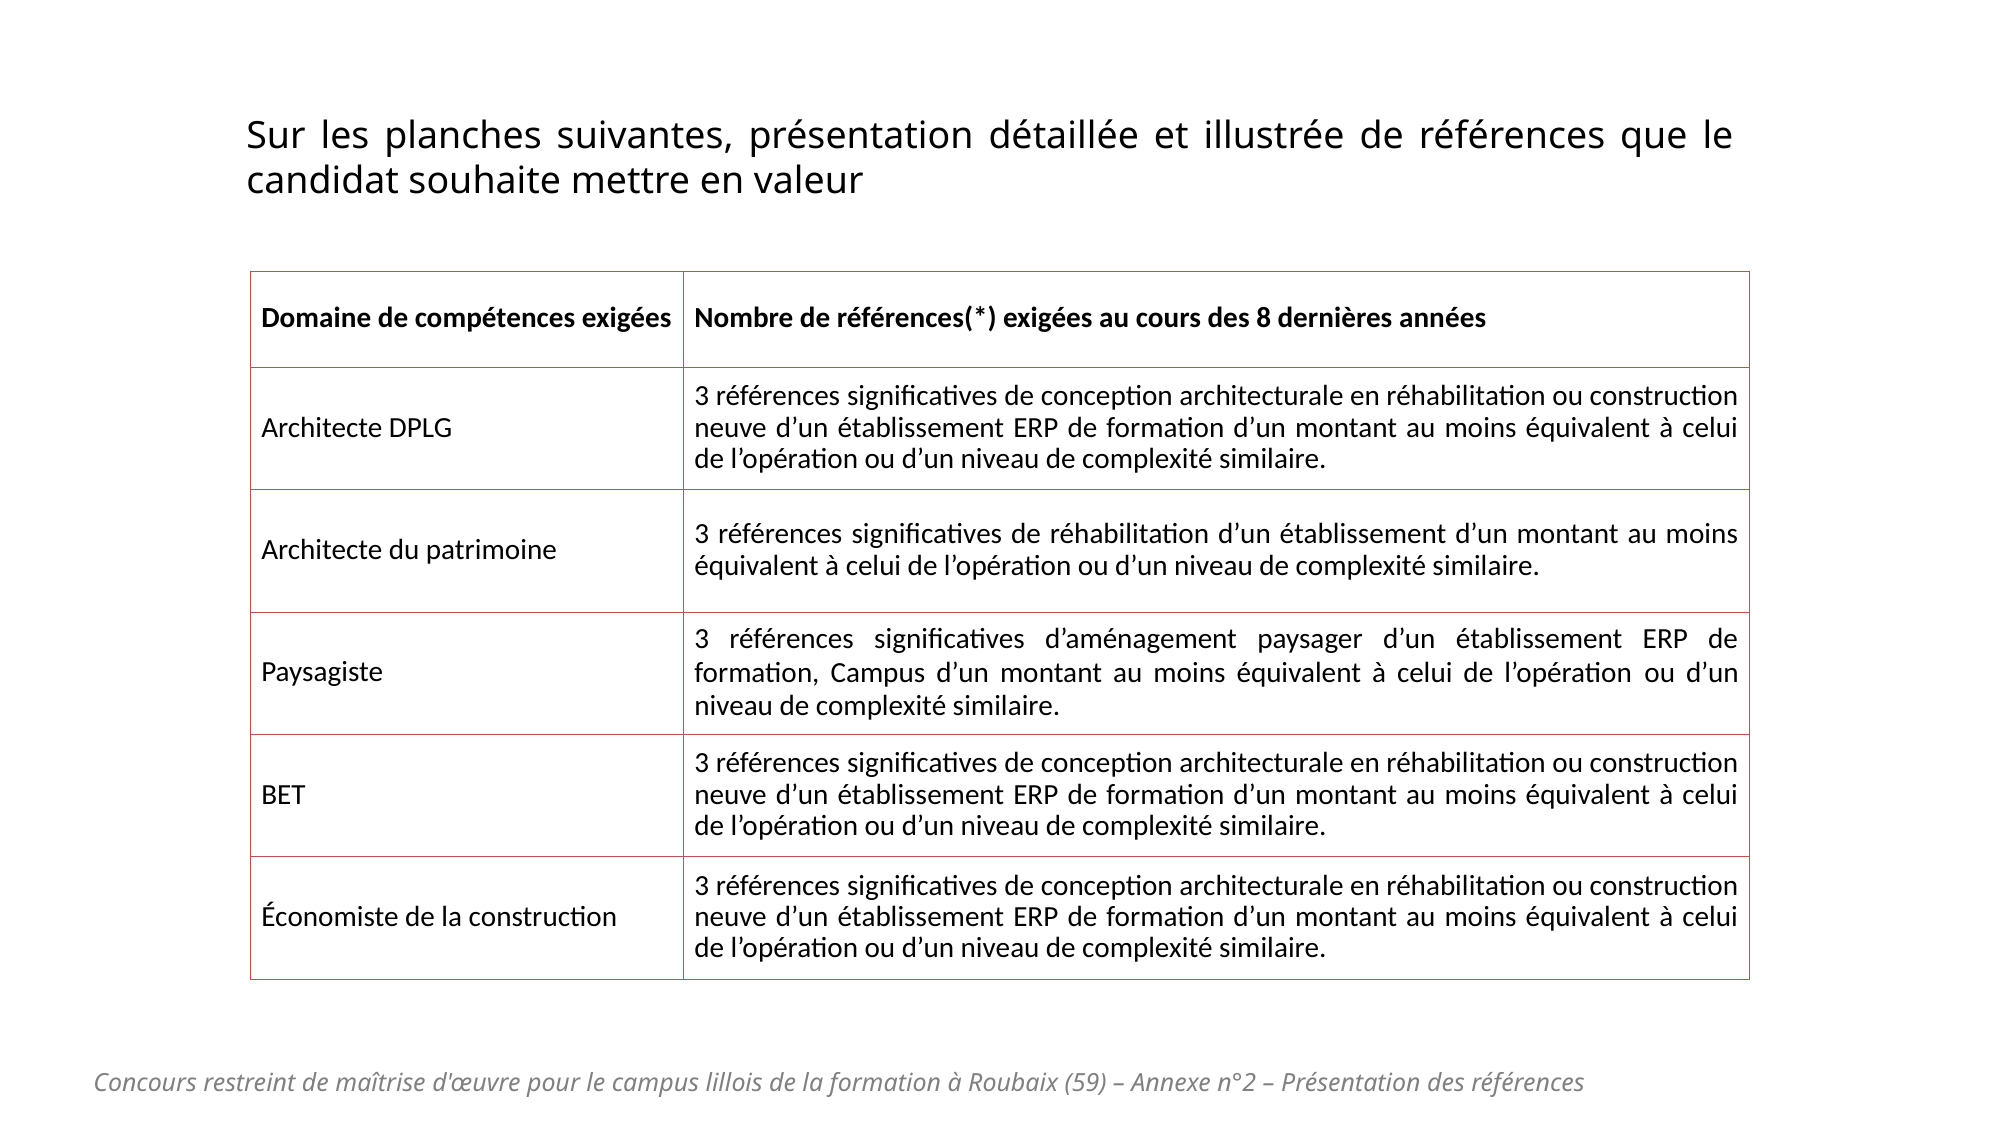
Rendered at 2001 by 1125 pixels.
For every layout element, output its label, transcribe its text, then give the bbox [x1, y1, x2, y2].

table_cell 3 références significatives de réhabilitation d’un établissement d’un montant au moins équivalent à celui de l’opération ou d’un niveau de complexité similaire. [684, 490, 1749, 612]
table_cell Économiste de la construction [251, 857, 683, 979]
table_cell BET [251, 735, 683, 856]
table_header Nombre de références(*) exigées au cours des 8 dernières années [684, 272, 1749, 367]
table_cell 3 références significatives de conception architecturale en réhabilitation ou construction neuve d’un établissement ERP de formation d’un montant au moins équivalent à celui de l’opération ou d’un niveau de complexité similaire. [684, 368, 1749, 489]
table_cell 3 références significatives d’aménagement paysager d’un établissement ERP de formation, Campus d’un montant au moins équivalent à celui de l’opération ou d’un niveau de complexité similaire. [684, 613, 1749, 734]
table_header Domaine de compétences exigées [251, 272, 683, 367]
table_cell 3 références significatives de conception architecturale en réhabilitation ou construction neuve d’un établissement ERP de formation d’un montant au moins équivalent à celui de l’opération ou d’un niveau de complexité similaire. [684, 735, 1749, 856]
table_cell Paysagiste [251, 613, 683, 734]
table_cell Architecte DPLG [251, 368, 683, 489]
table_cell 3 références significatives de conception architecturale en réhabilitation ou construction neuve d’un établissement ERP de formation d’un montant au moins équivalent à celui de l’opération ou d’un niveau de complexité similaire. [684, 857, 1749, 979]
text_box Sur les planches suivantes, présentation détaillée et illustrée de références que le candidat souhaite mettre en valeur [231, 103, 1750, 209]
table_cell Architecte du patrimoine [251, 490, 683, 612]
